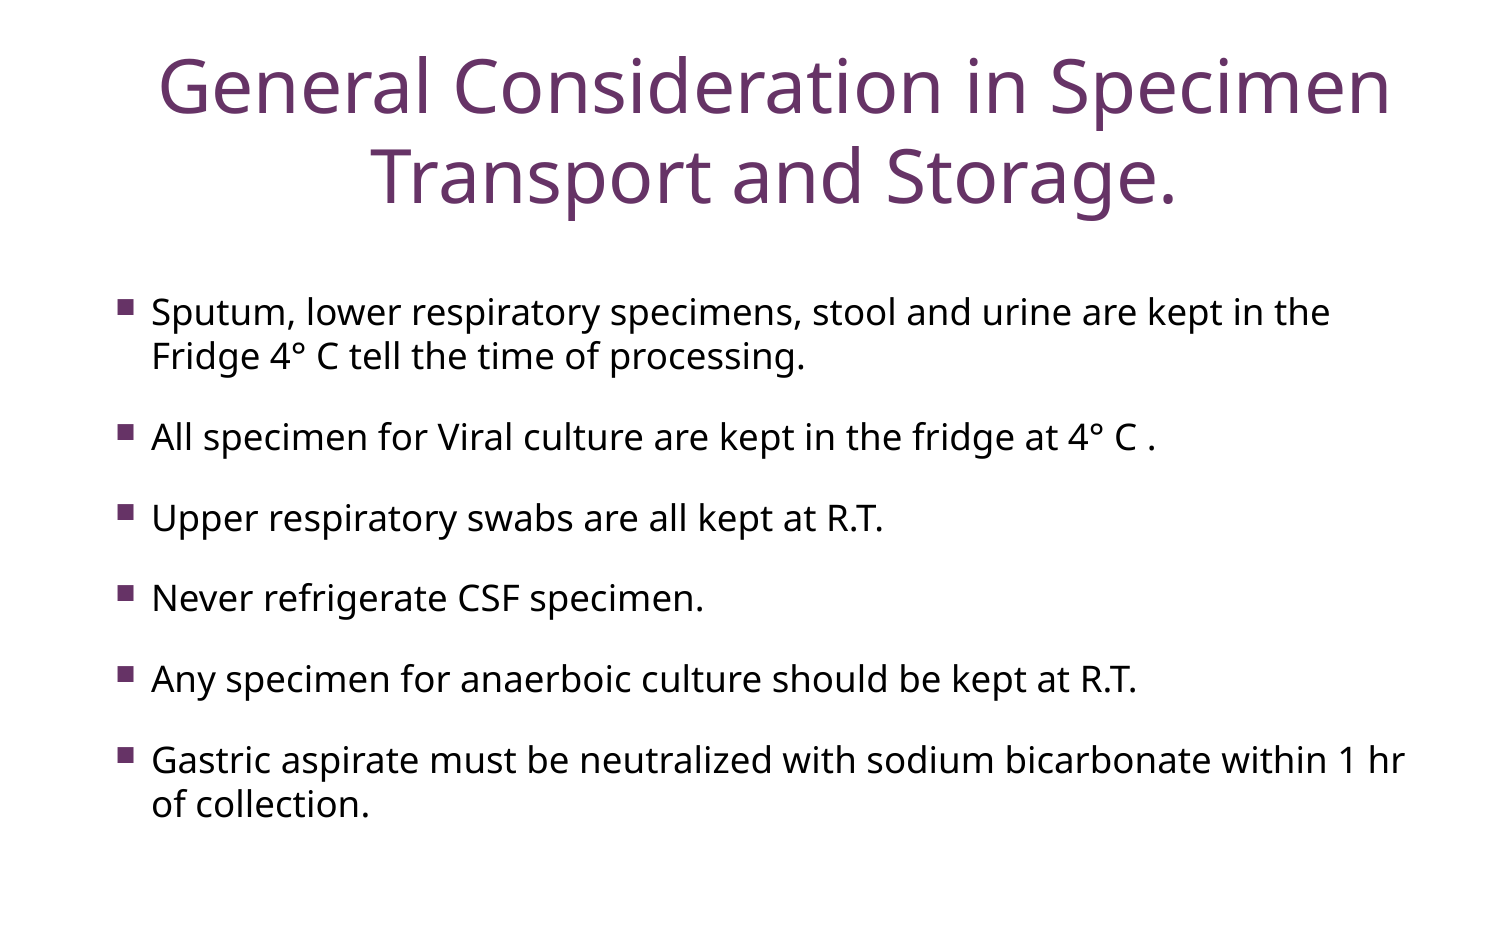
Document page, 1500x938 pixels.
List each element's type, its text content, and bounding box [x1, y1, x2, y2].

title General Consideration in Specimen Transport and Storage. [100, 31, 1450, 219]
list Sputum, lower respiratory specimens, stool and urine are kept in the Fridge 4° C tell the time of processing. All specimen for Viral culture are kept in the fridge at 4° C . Upper respiratory swabs are all kept at R.T. Never refrigerate CSF specimen. Any specimen for anaerboic culture should be kept at R.T. Gastric aspirate must be neutralized with sodium bicarbonate within 1 hr of collection. [100, 281, 1438, 834]
